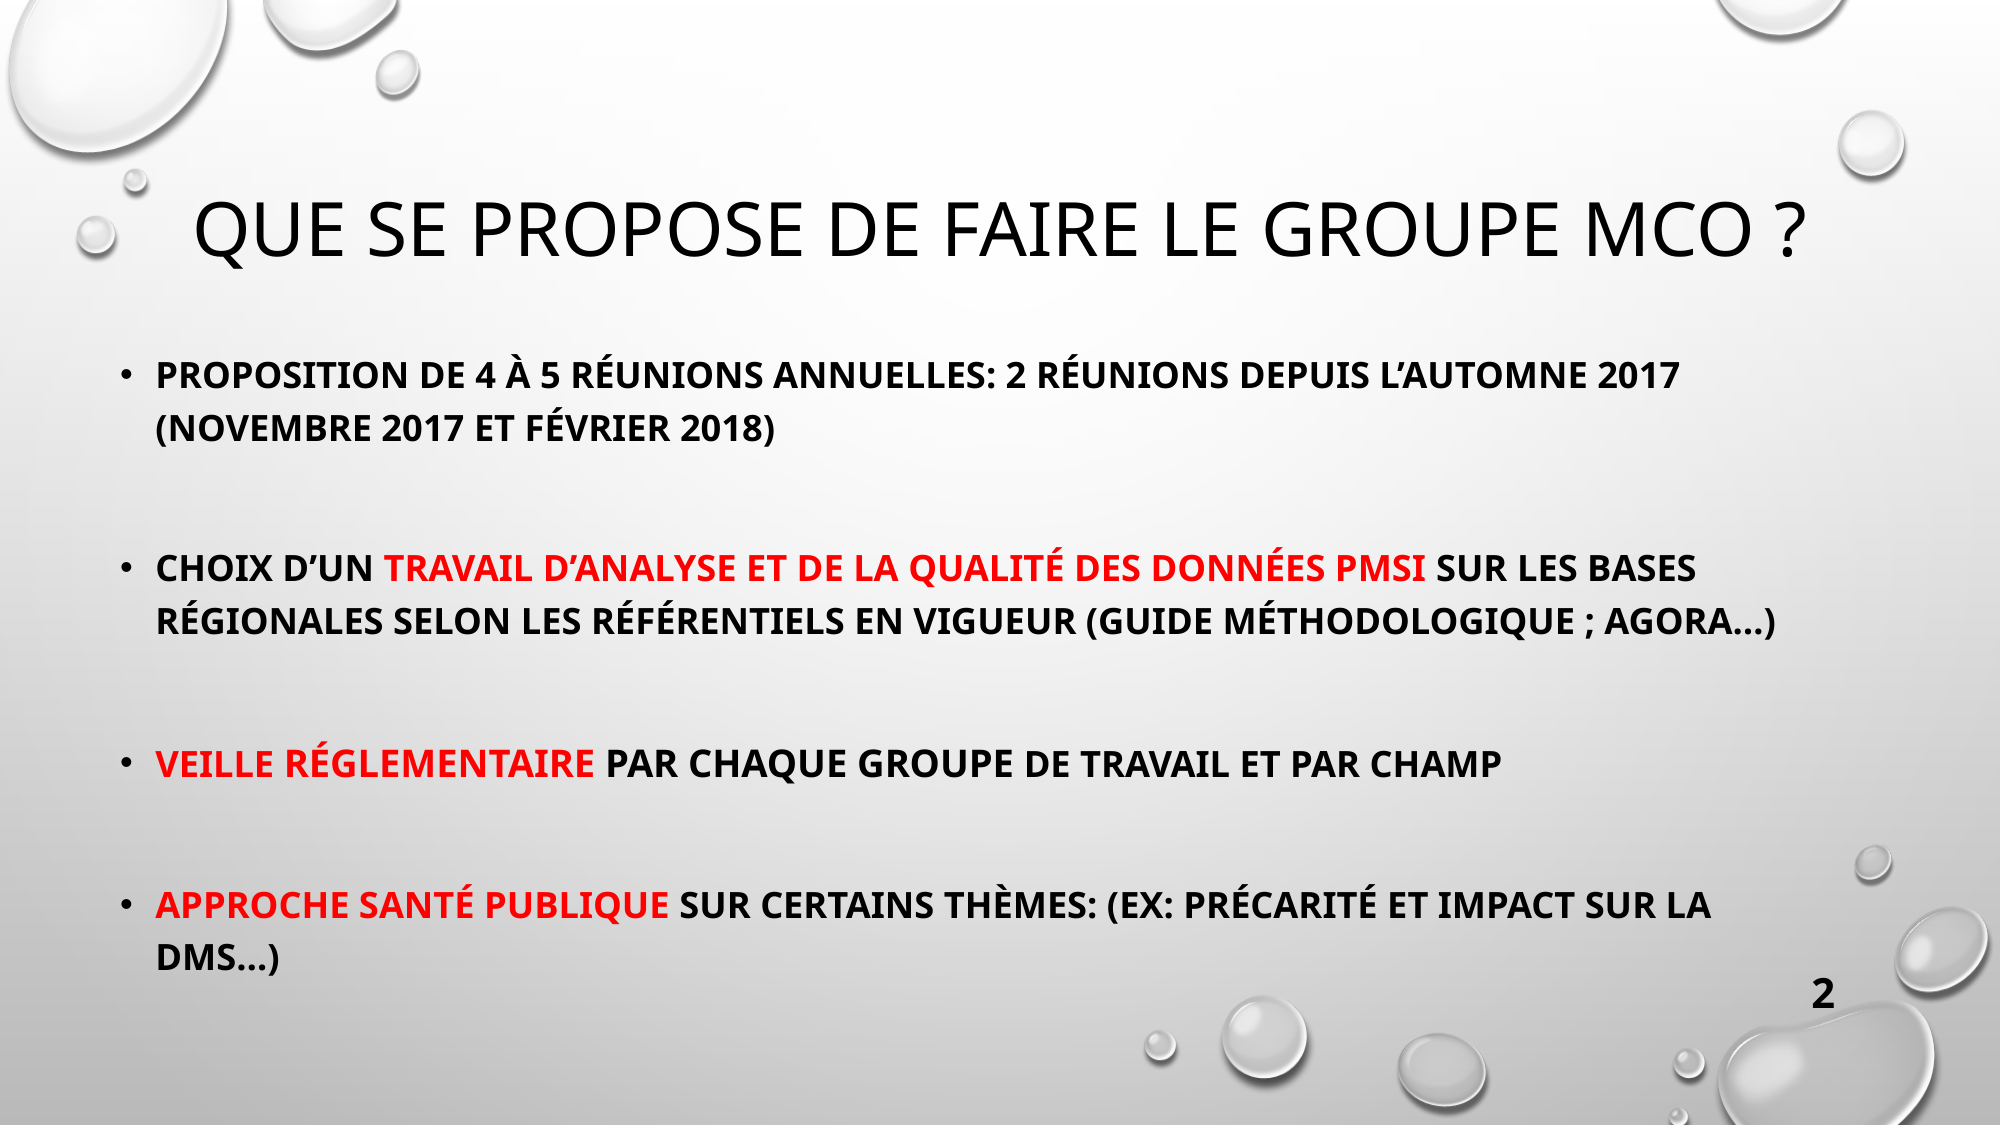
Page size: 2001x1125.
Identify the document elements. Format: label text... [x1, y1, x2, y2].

picture [0, 0, 2000, 1125]
list Proposition de 4 à 5 réunions annuelles: 2 réunions depuis l’automne 2017 (novembre 2017 et février 2018) Choix d’un Travail d’analyse ET de la qualité des données pmsi sur les bases régionales selon les référentiels en vigueur (guide méthodologique ; agora…) Veille réglementaire par chaque groupe de travail et par champ Approche santé publique sur certains thèmes: (ex: précarité et impact sur la dms…) [105, 336, 1806, 1003]
slide_number 2 [1724, 965, 1851, 1025]
title Que se propose de faire le groupe MCO ? [149, 101, 1851, 364]
